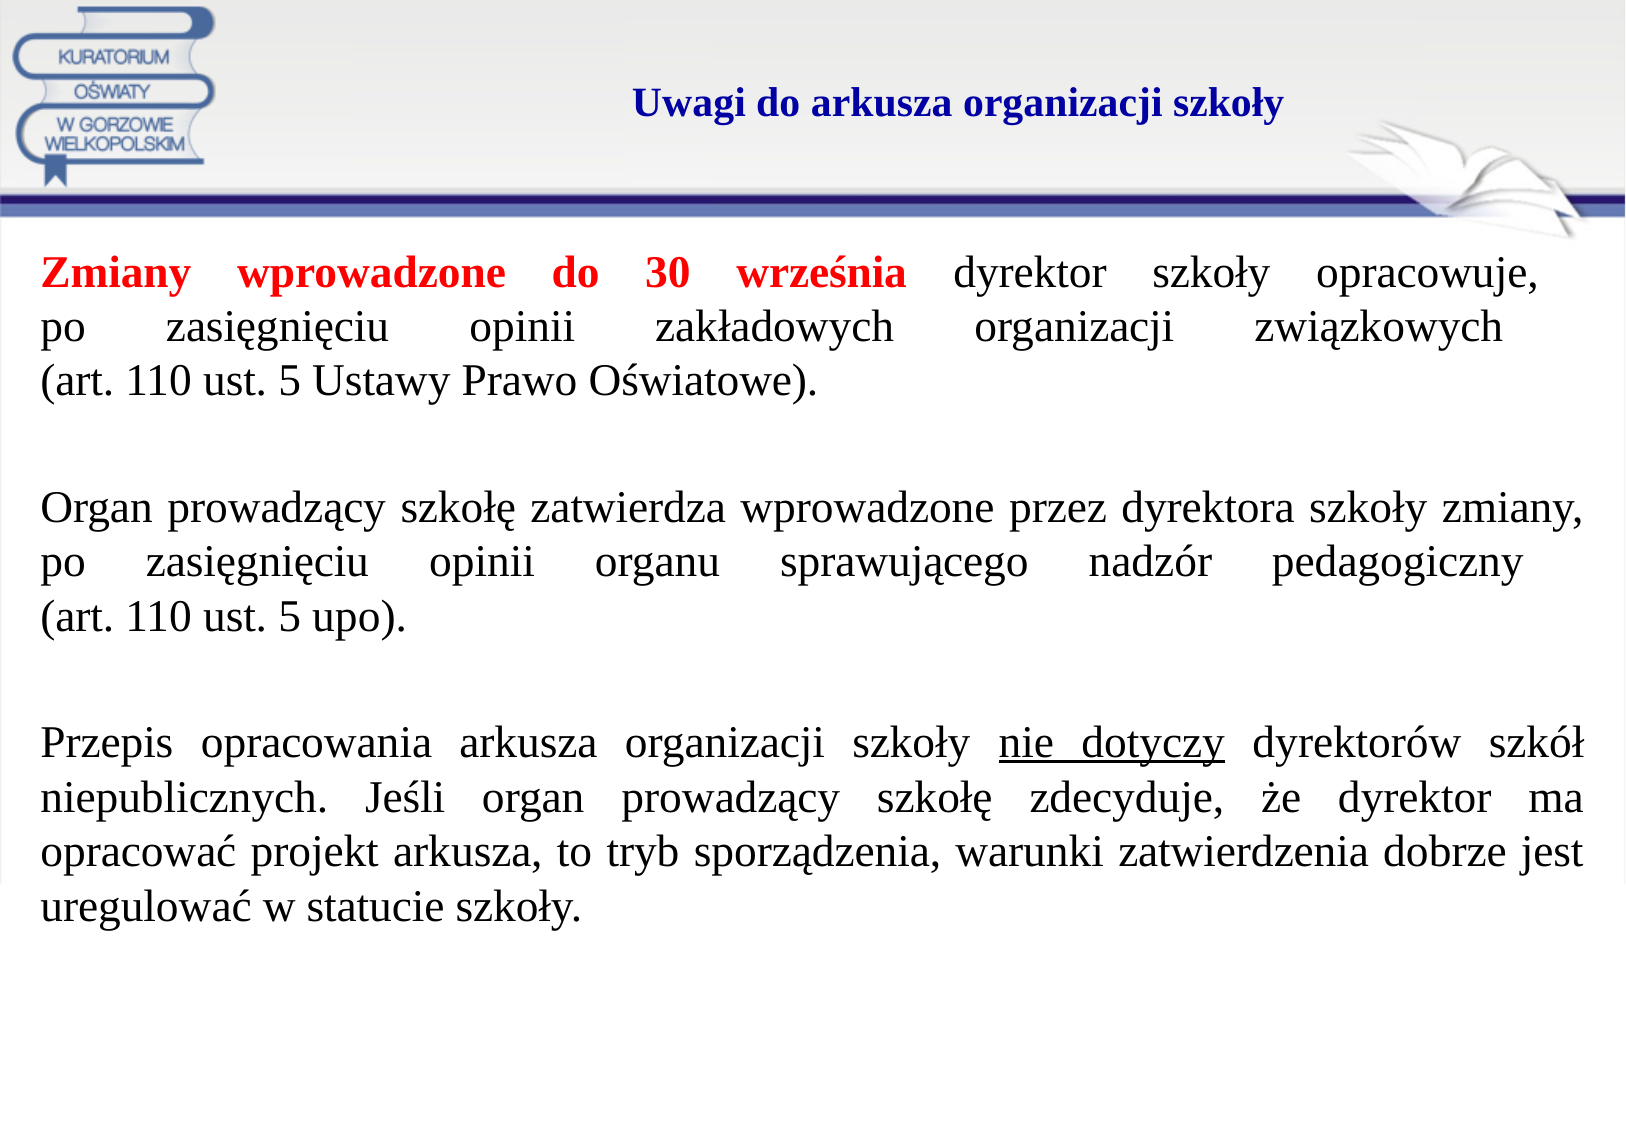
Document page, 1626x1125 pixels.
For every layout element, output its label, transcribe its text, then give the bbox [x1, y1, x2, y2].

title Uwagi do arkusza organizacji szkoły [317, 23, 1600, 176]
list Zmiany wprowadzone do 30 września dyrektor szkoły opracowuje, po zasięgnięciu opinii zakładowych organizacji związkowych (art. 110 ust. 5 Ustawy Prawo Oświatowe). Organ prowadzący szkołę zatwierdza wprowadzone przez dyrektora szkoły zmiany, po zasięgnięciu opinii organu sprawującego nadzór pedagogiczny (art. 110 ust. 5 upo). Przepis opracowania arkusza organizacji szkoły nie dotyczy dyrektorów szkół niepublicznych. Jeśli organ prowadzący szkołę zdecyduje, że dyrektor ma opracować projekt arkusza, to tryb sporządzenia, warunki zatwierdzenia dobrze jest uregulować w statucie szkoły. [25, 234, 1600, 938]
picture [0, 0, 1626, 1125]
